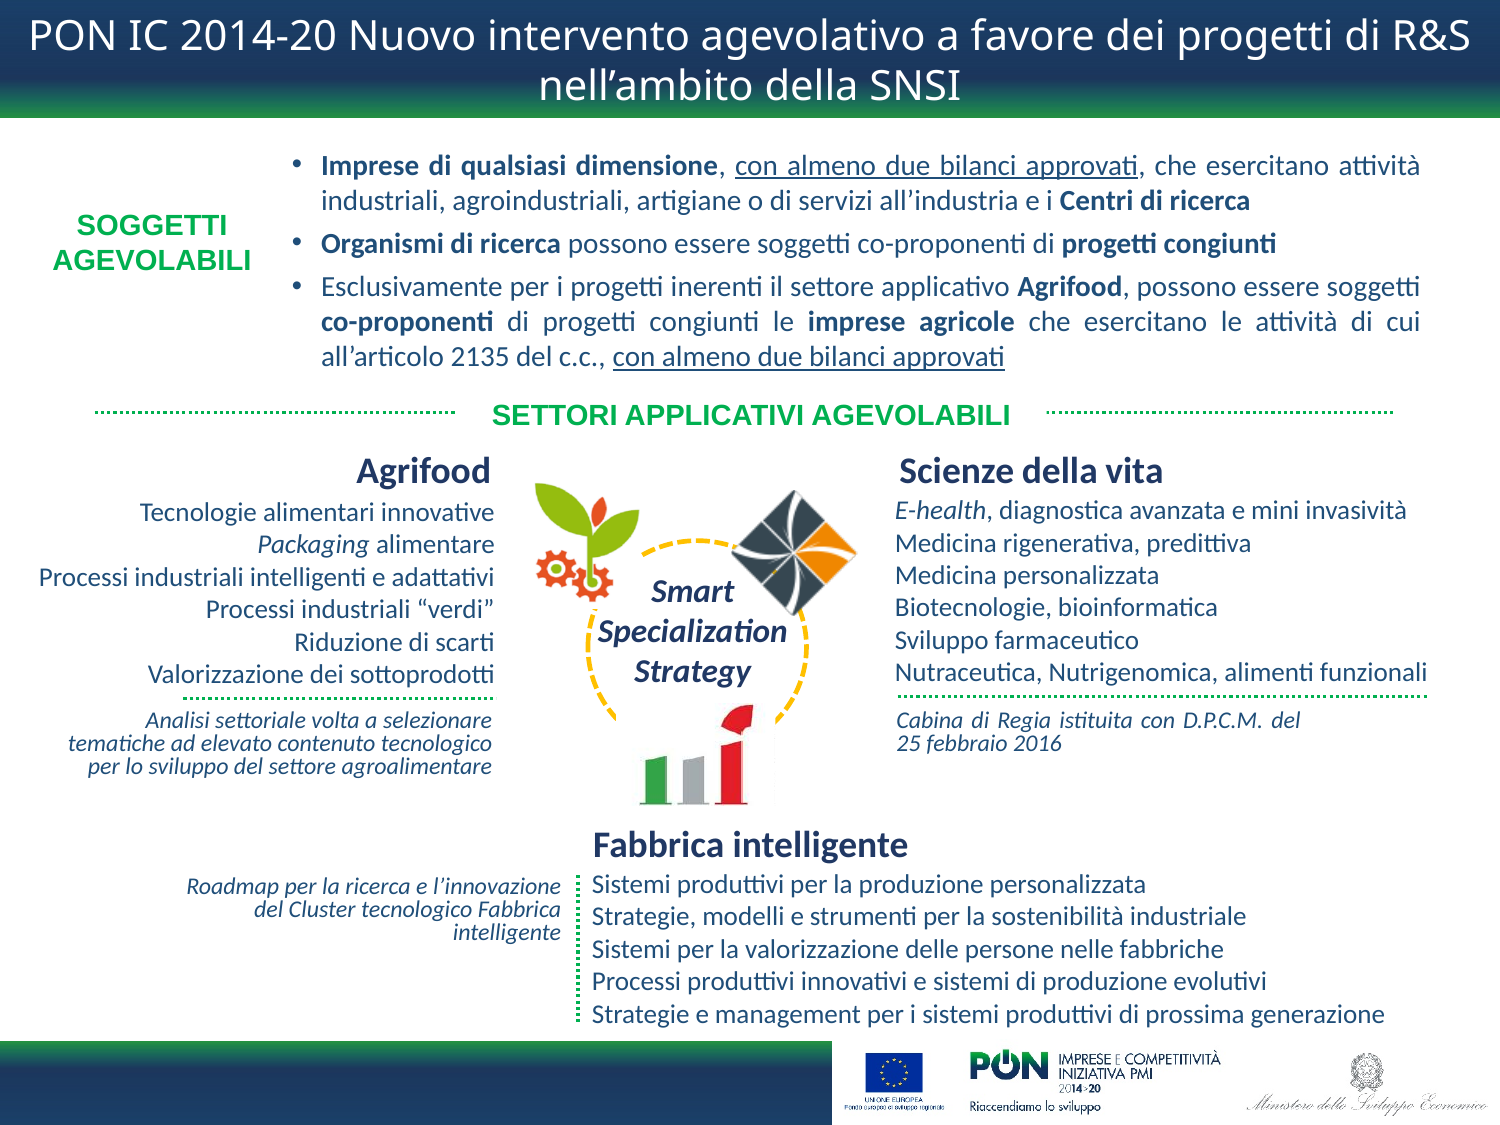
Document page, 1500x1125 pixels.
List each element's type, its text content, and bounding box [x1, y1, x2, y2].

text_box [600, 697, 794, 716]
picture [0, 1039, 1500, 1125]
text_box Scienze della vita [884, 439, 1182, 485]
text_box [522, 472, 641, 609]
text_box Roadmap per la ricerca e l’innovazione del Cluster tecnologico Fabbrica intelligente [142, 869, 576, 953]
picture [615, 702, 776, 806]
text_box SETTORI APPLICATIVI AGEVOLABILI [456, 421, 1047, 439]
text_box SOGGETTI AGEVOLABILI [24, 198, 281, 284]
text_box Smart Specialization Strategy [581, 562, 805, 697]
text_box Cabina di Regia istituita con D.P.C.M. del 25 febbraio 2016 [881, 703, 1316, 764]
text_box Sistemi produttivi per la produzione personalizzata Strategie, modelli e strumenti per la sostenibilità industriale Sistemi per la valorizzazione delle persone nelle fabbriche Processi produttivi innovativi e sistemi di produzione evolutivi Strategie e management per i sistemi produttivi di prossima generazione [577, 858, 1426, 1036]
text_box Analisi settoriale volta a selezionare tematiche ad elevato contenuto tecnologico per lo sviluppo del settore agroalimentare [50, 703, 507, 787]
picture [0, 0, 1500, 118]
text_box Agrifood [341, 438, 510, 486]
picture [731, 490, 859, 616]
text_box Tecnologie alimentari innovative Packaging alimentare Processi industriali intelligenti e adattativi Processi industriali “verdi” Riduzione di scarti Valorizzazione dei sottoprodotti [0, 486, 510, 697]
text_box Imprese di qualsiasi dimensione, con almeno due bilanci approvati, che esercitano attività industriali, agroindustriali, artigiane o di servizi all’industria e i Centri di ricerca Organismi di ricerca possono essere soggetti co-proponenti di progetti congiunti Esclusivamente per i progetti inerenti il settore applicativo Agrifood, possono essere soggetti co-proponenti di progetti congiunti le imprese agricole che esercitano le attività di cui all’articolo 2135 del c.c., con almeno due bilanci approvati [277, 138, 1436, 422]
text_box Fabbrica intelligente [563, 812, 939, 873]
text_box [645, 540, 726, 562]
text_box SETTORI APPLICATIVI AGEVOLABILI [456, 388, 1047, 411]
text_box E-health, diagnostica avanzata e mini invasività Medicina rigenerativa, predittiva Medicina personalizzata Biotecnologie, bioinformatica Sviluppo farmaceutico Nutraceutica, Nutrigenomica, alimenti funzionali [880, 485, 1500, 695]
